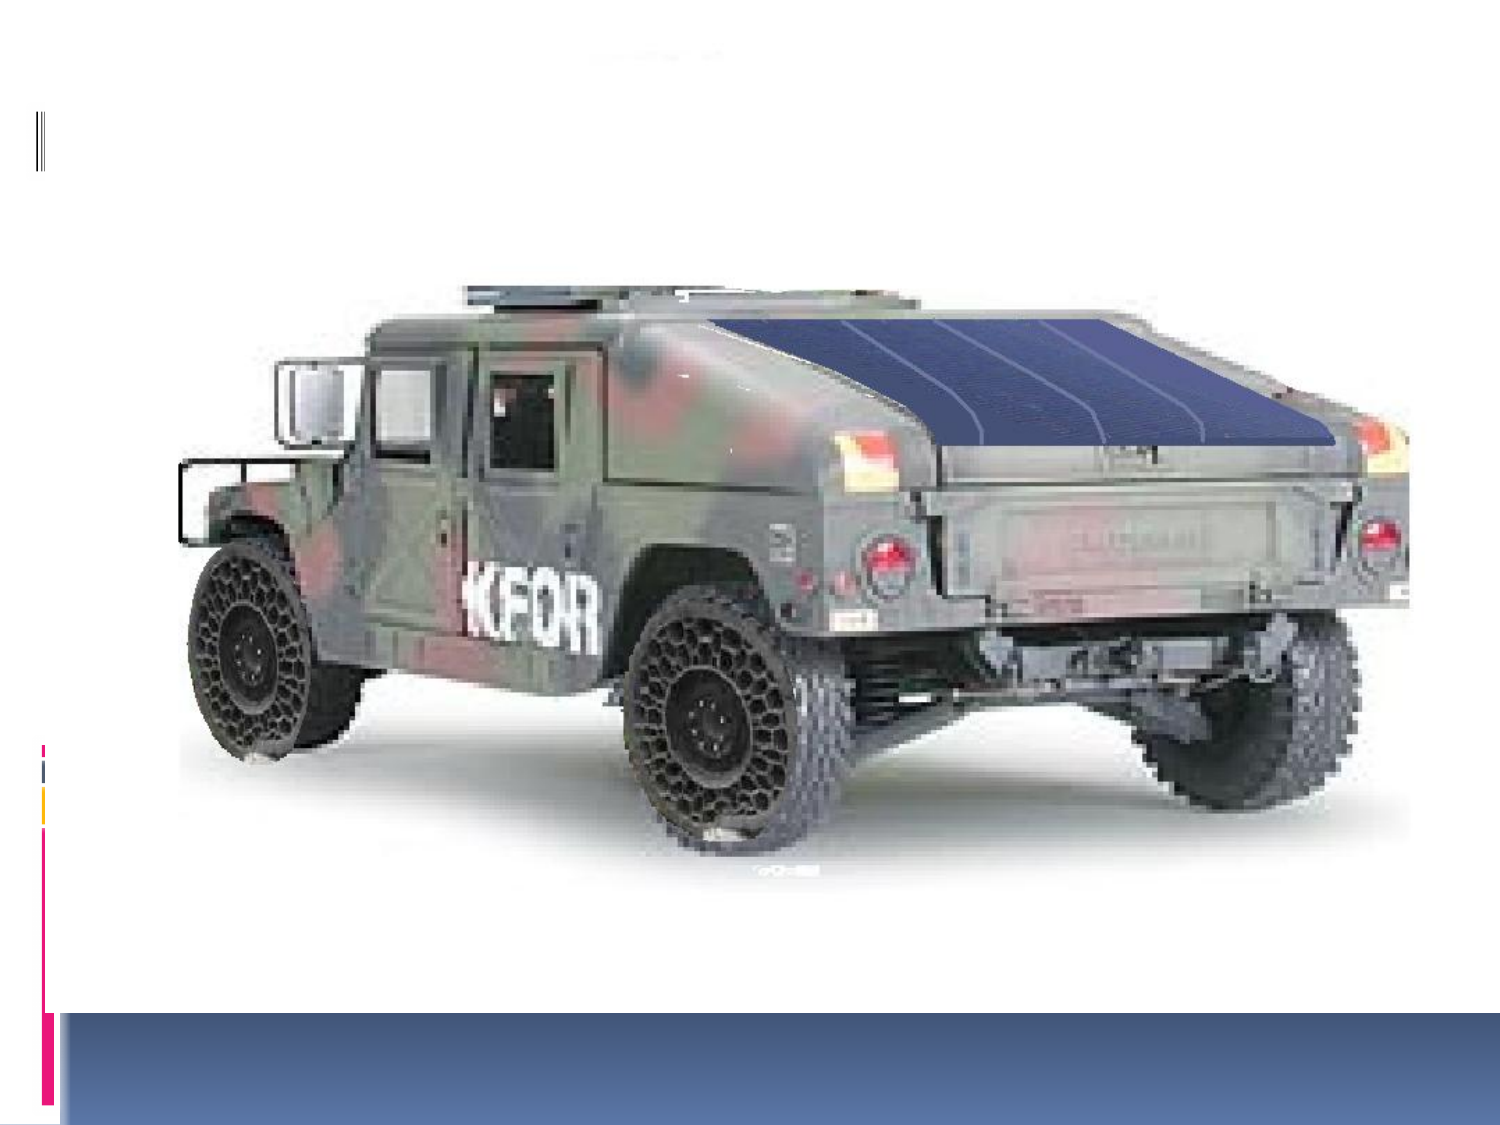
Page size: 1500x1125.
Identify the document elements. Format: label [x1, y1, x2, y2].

list [44, 0, 1500, 1013]
